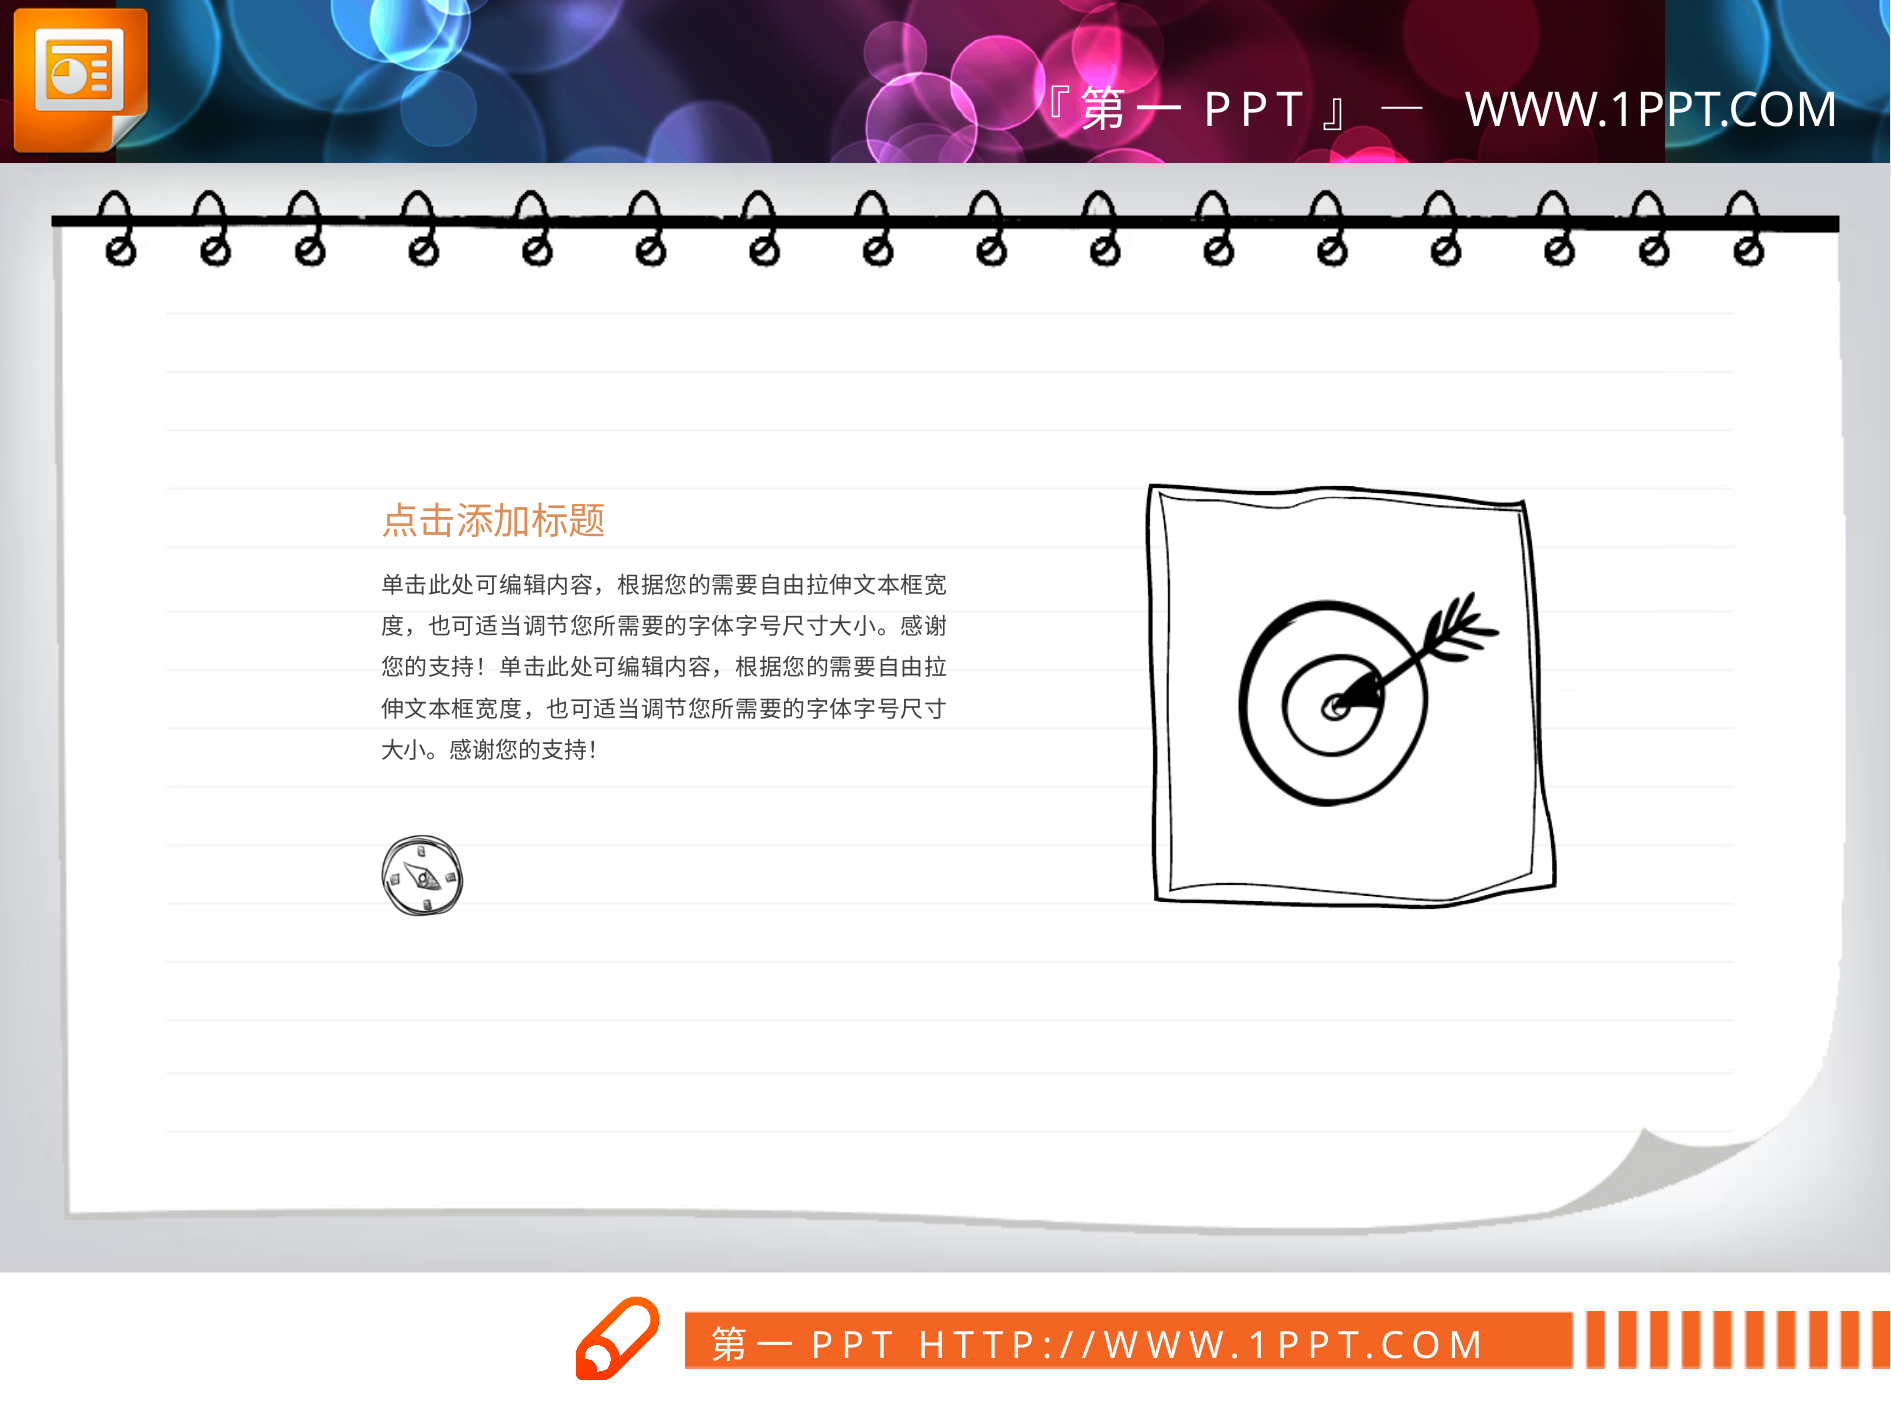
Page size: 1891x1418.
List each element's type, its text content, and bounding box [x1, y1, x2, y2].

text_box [1132, 474, 1567, 925]
text_box 单击此处可编辑内容，根据您的需要自由拉伸文本框宽度，也可适当调节您所需要的字体字号尺寸大小。感谢您的支持！单击此处可编辑内容，根据您的需要自由拉伸文本框宽度，也可适当调节您所需要的字体字号尺寸大小。感谢您的支持！ [366, 549, 963, 812]
picture [685, 1311, 1891, 1369]
text_box 点击添加标题 [366, 490, 832, 549]
picture [0, 0, 1891, 1275]
